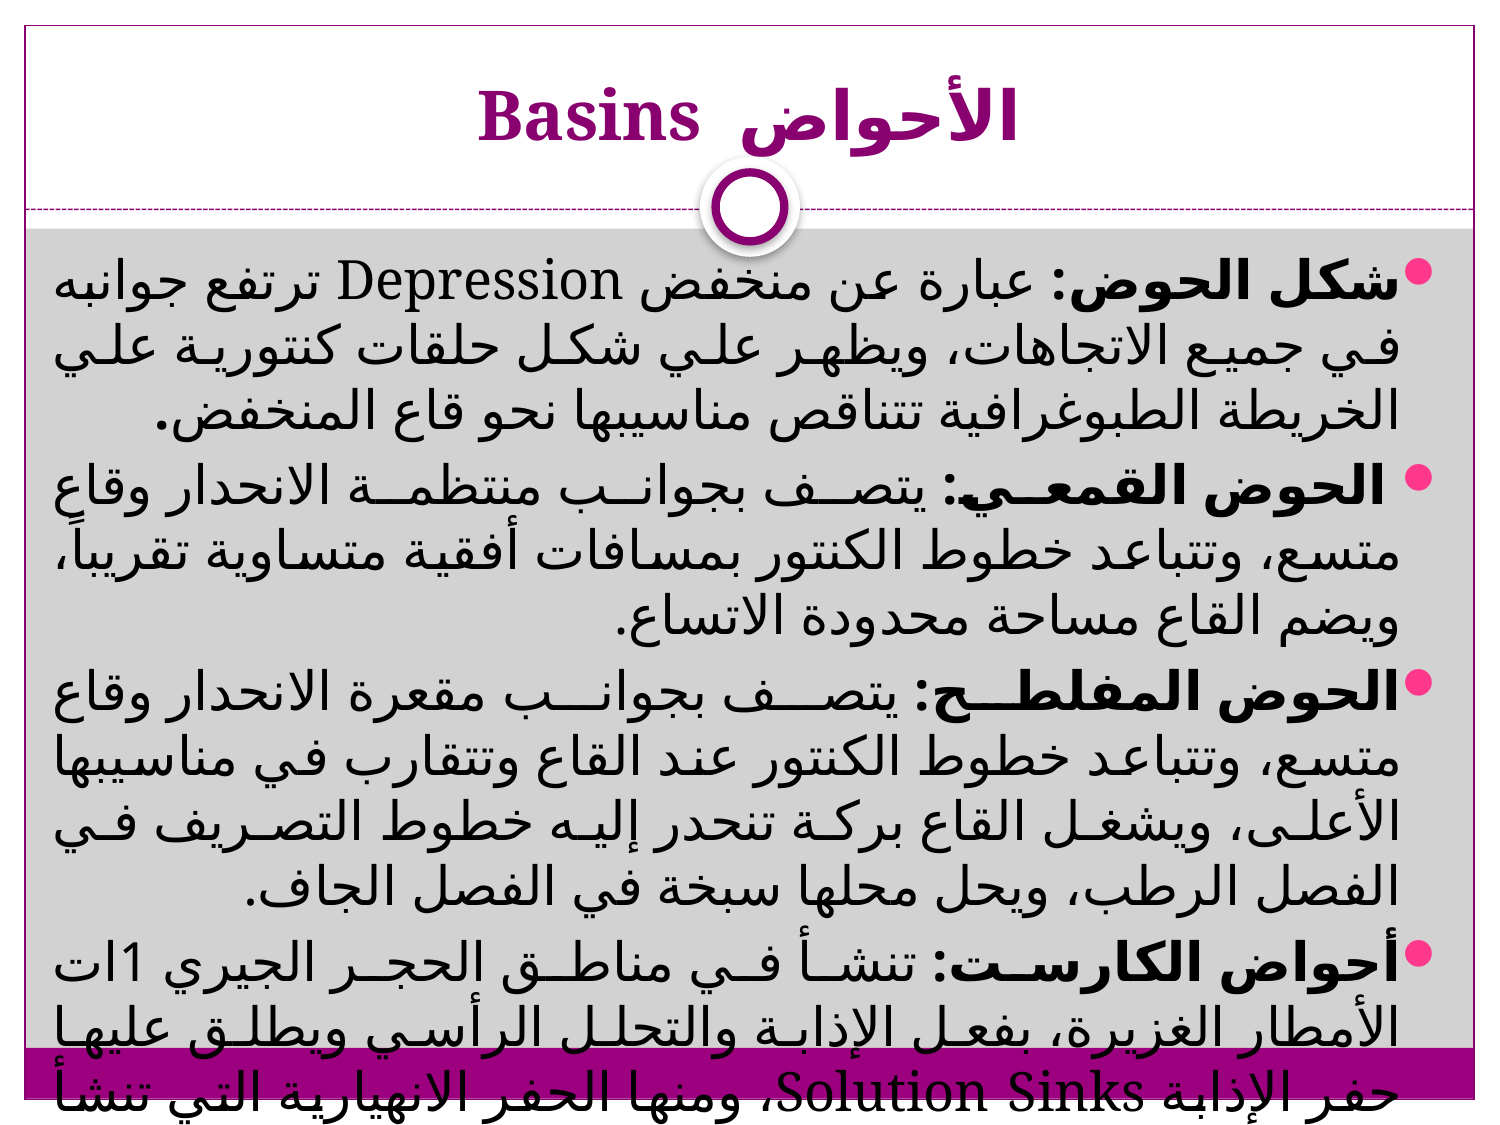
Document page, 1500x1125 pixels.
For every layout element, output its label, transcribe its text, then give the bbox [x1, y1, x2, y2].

list شكل الحوض: عبارة عن منخفض Depression ترتفع جوانبه في جميع الاتجاهات، ويظهر علي شكل حلقات كنتورية علي الخريطة الطبوغرافية تتناقص مناسيبها نحو قاع المنخفض. الحوض القمعي: يتصف بجوانب منتظمة الانحدار وقاع متسع، وتتباعد خطوط الكنتور بمسافات أفقية متساوية تقريباً، ويضم القاع مساحة محدودة الاتساع. الحوض المفلطح: يتصف بجوانب مقعرة الانحدار وقاع متسع، وتتباعد خطوط الكنتور عند القاع وتتقارب في مناسيبها الأعلى، ويشغل القاع بركة تنحدر إليه خطوط التصريف في الفصل الرطب، ويحل محلها سبخة في الفصل الجاف. أحواض الكارست: تنشأ في مناطق الحجر الجيري 1ات الأمطار الغزيرة، بفعل الإذابة والتحلل الرأسي ويطلق عليها حفر الإذابة Solution Sinks، ومنها الحفر الانهيارية التي تنشأ نتيجة سقوط الصخر فوق التجويف الجوفي. [37, 237, 1463, 1025]
title الأحواض Basins [49, 37, 1450, 162]
